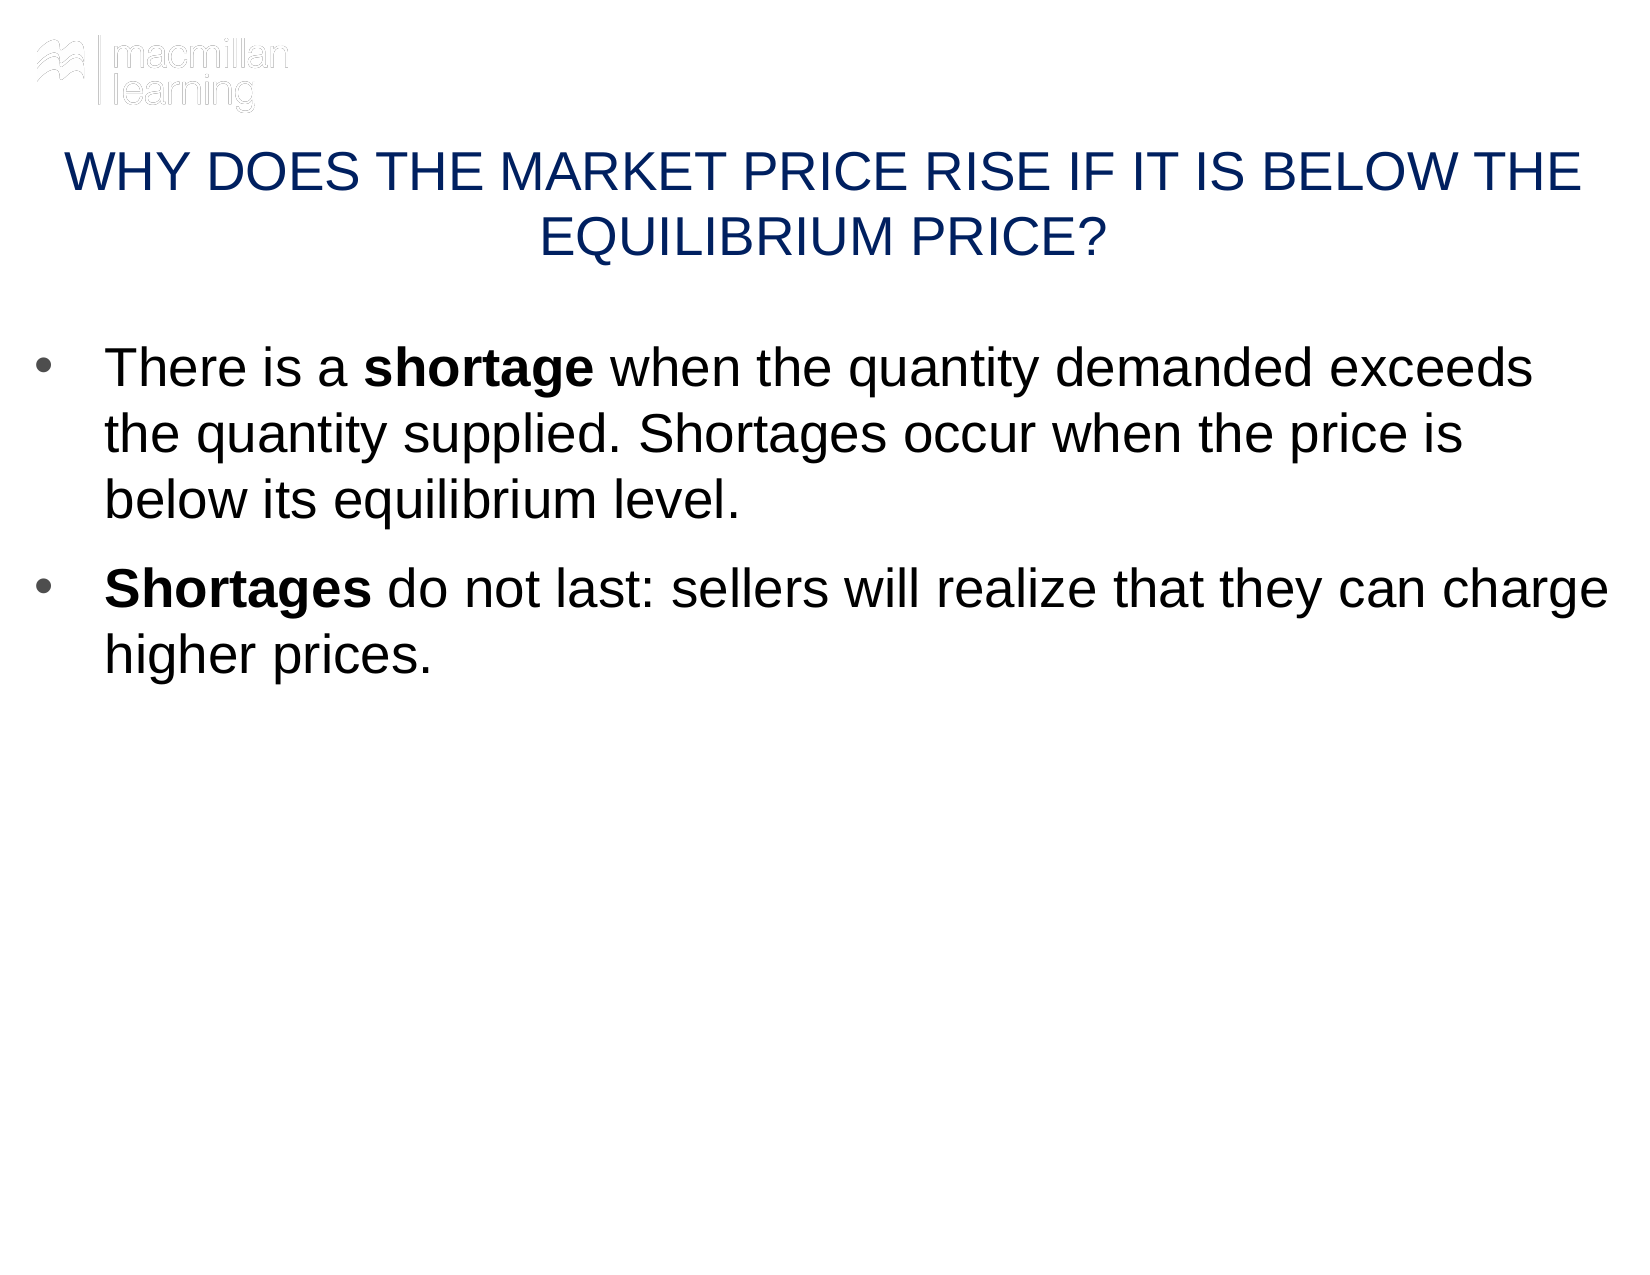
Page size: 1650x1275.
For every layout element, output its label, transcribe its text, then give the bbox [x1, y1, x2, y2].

picture [37, 35, 288, 113]
list There is a shortage when the quantity demanded exceeds the quantity supplied. Shortages occur when the price is below its equilibrium level. Shortages do not last: sellers will realize that they can charge higher prices. [19, 317, 1628, 701]
title WHY DOES THE MARKET PRICE RISE IF IT IS BELOW THE EQUILIBRIUM PRICE? [3, 120, 1644, 282]
